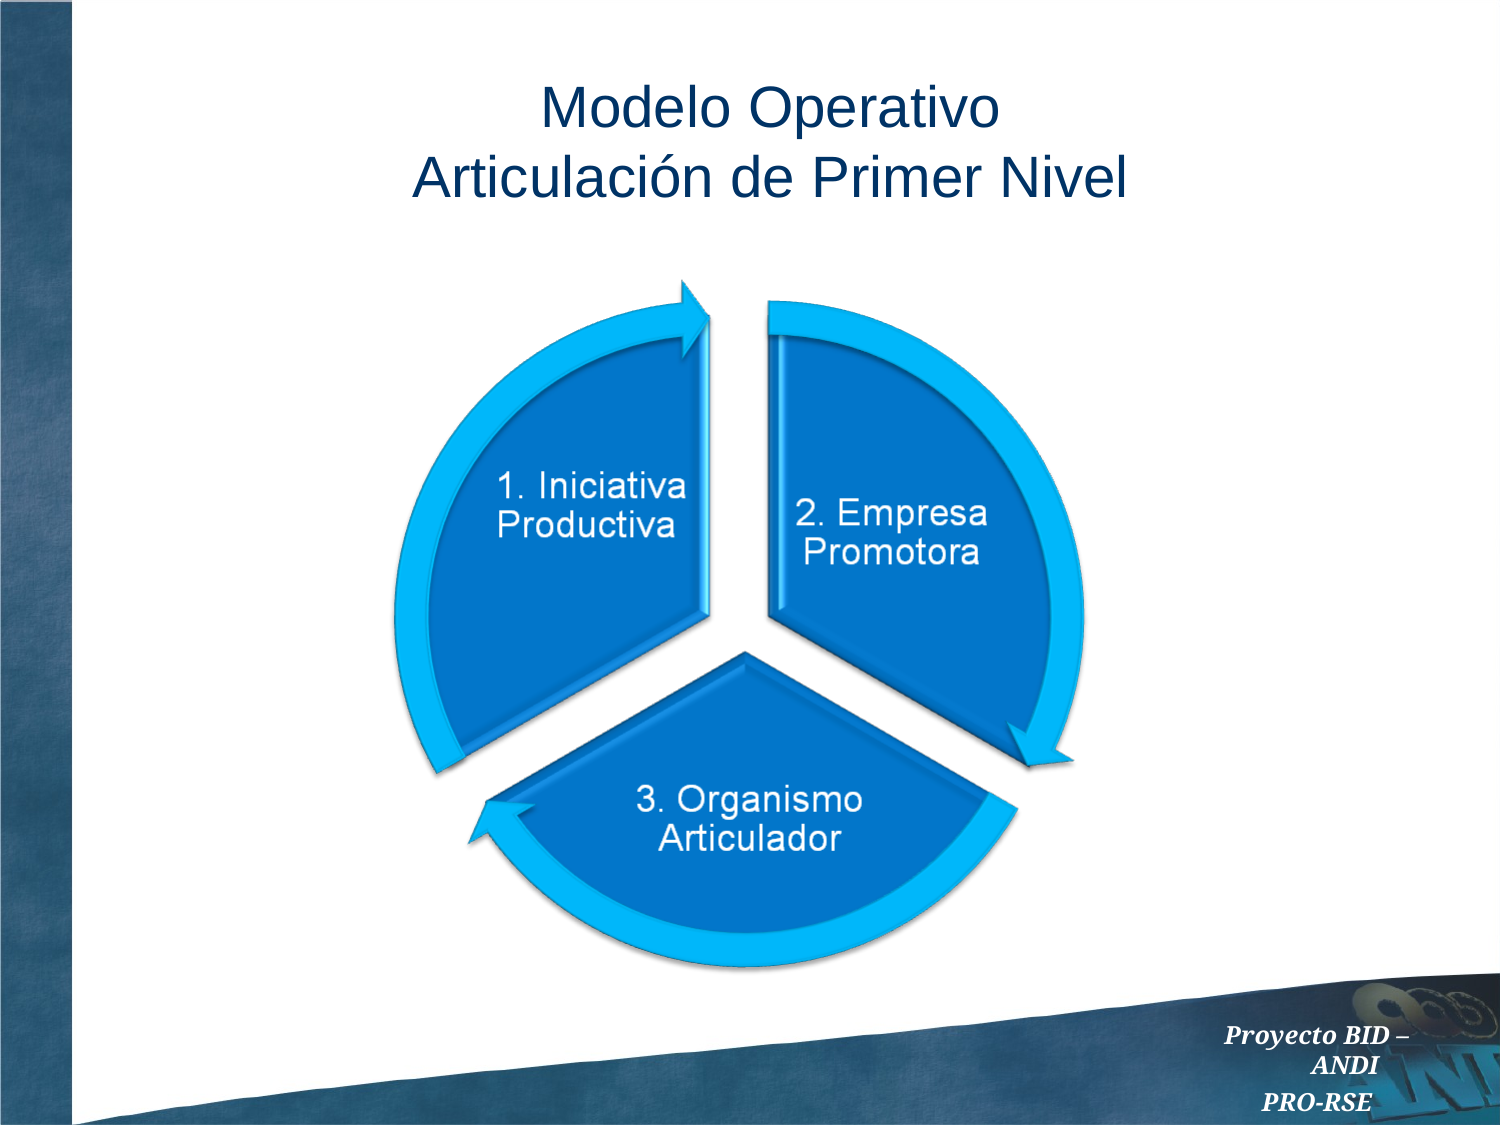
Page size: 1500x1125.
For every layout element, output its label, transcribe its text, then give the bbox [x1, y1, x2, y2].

text_box Modelo Operativo Articulación de Primer Nivel [117, 45, 1425, 233]
picture [0, 0, 1500, 1125]
text_box Proyecto BID – ANDI PRO-RSE [1174, 1012, 1459, 1079]
